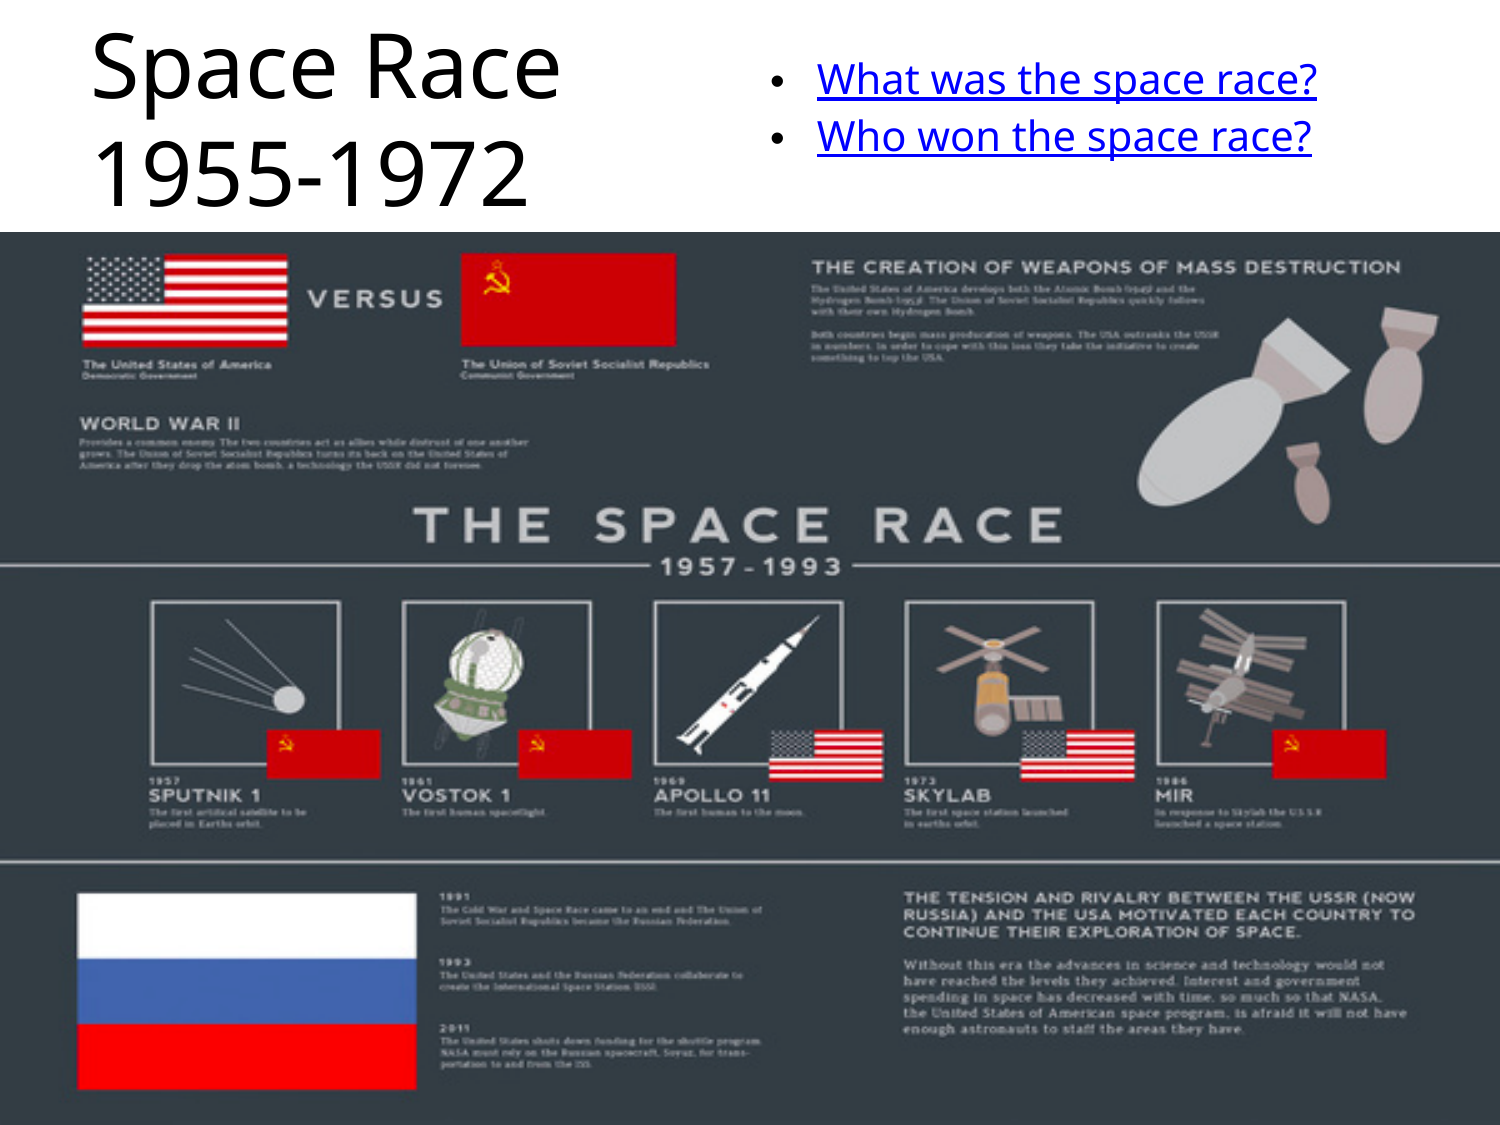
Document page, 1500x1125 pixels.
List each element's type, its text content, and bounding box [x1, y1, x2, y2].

picture [0, 232, 1500, 1125]
title Space Race 1955-1972 [75, 0, 1425, 231]
text_box What was the space race? Who won the space race? [755, 45, 1425, 174]
